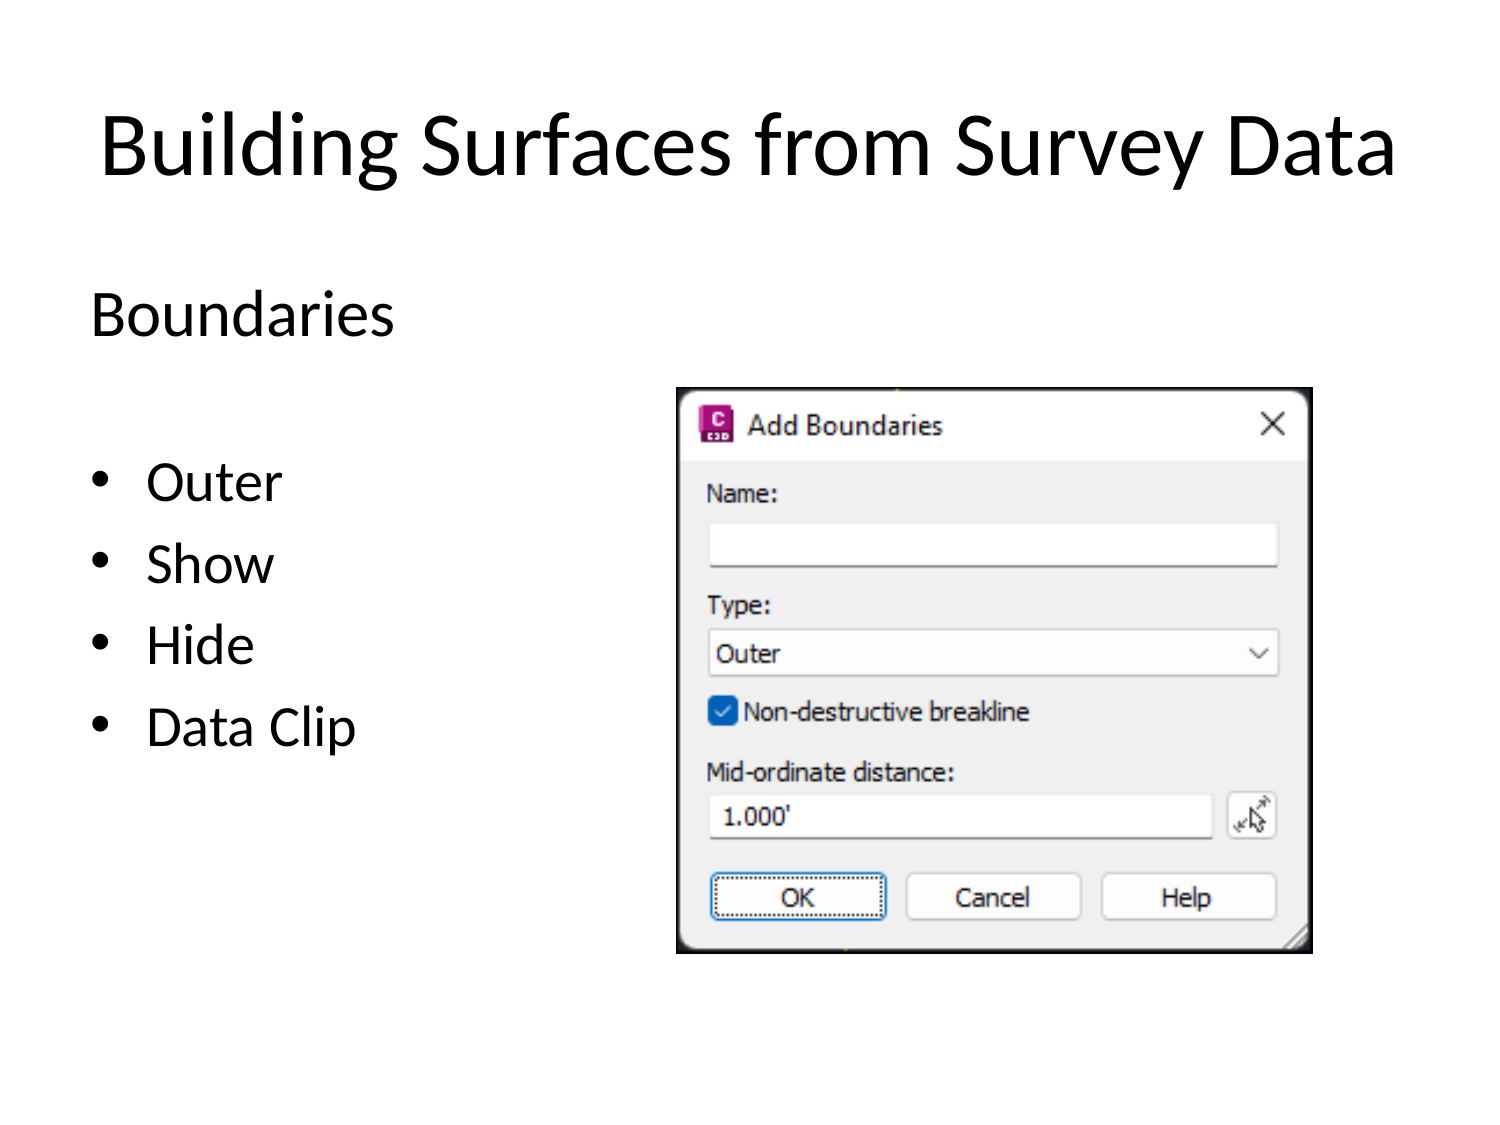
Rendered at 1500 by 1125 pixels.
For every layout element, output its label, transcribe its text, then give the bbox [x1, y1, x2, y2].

list Boundaries Outer Show Hide Data Clip [75, 262, 1425, 1005]
title Building Surfaces from Survey Data [75, 45, 1425, 233]
picture [676, 387, 1313, 954]
